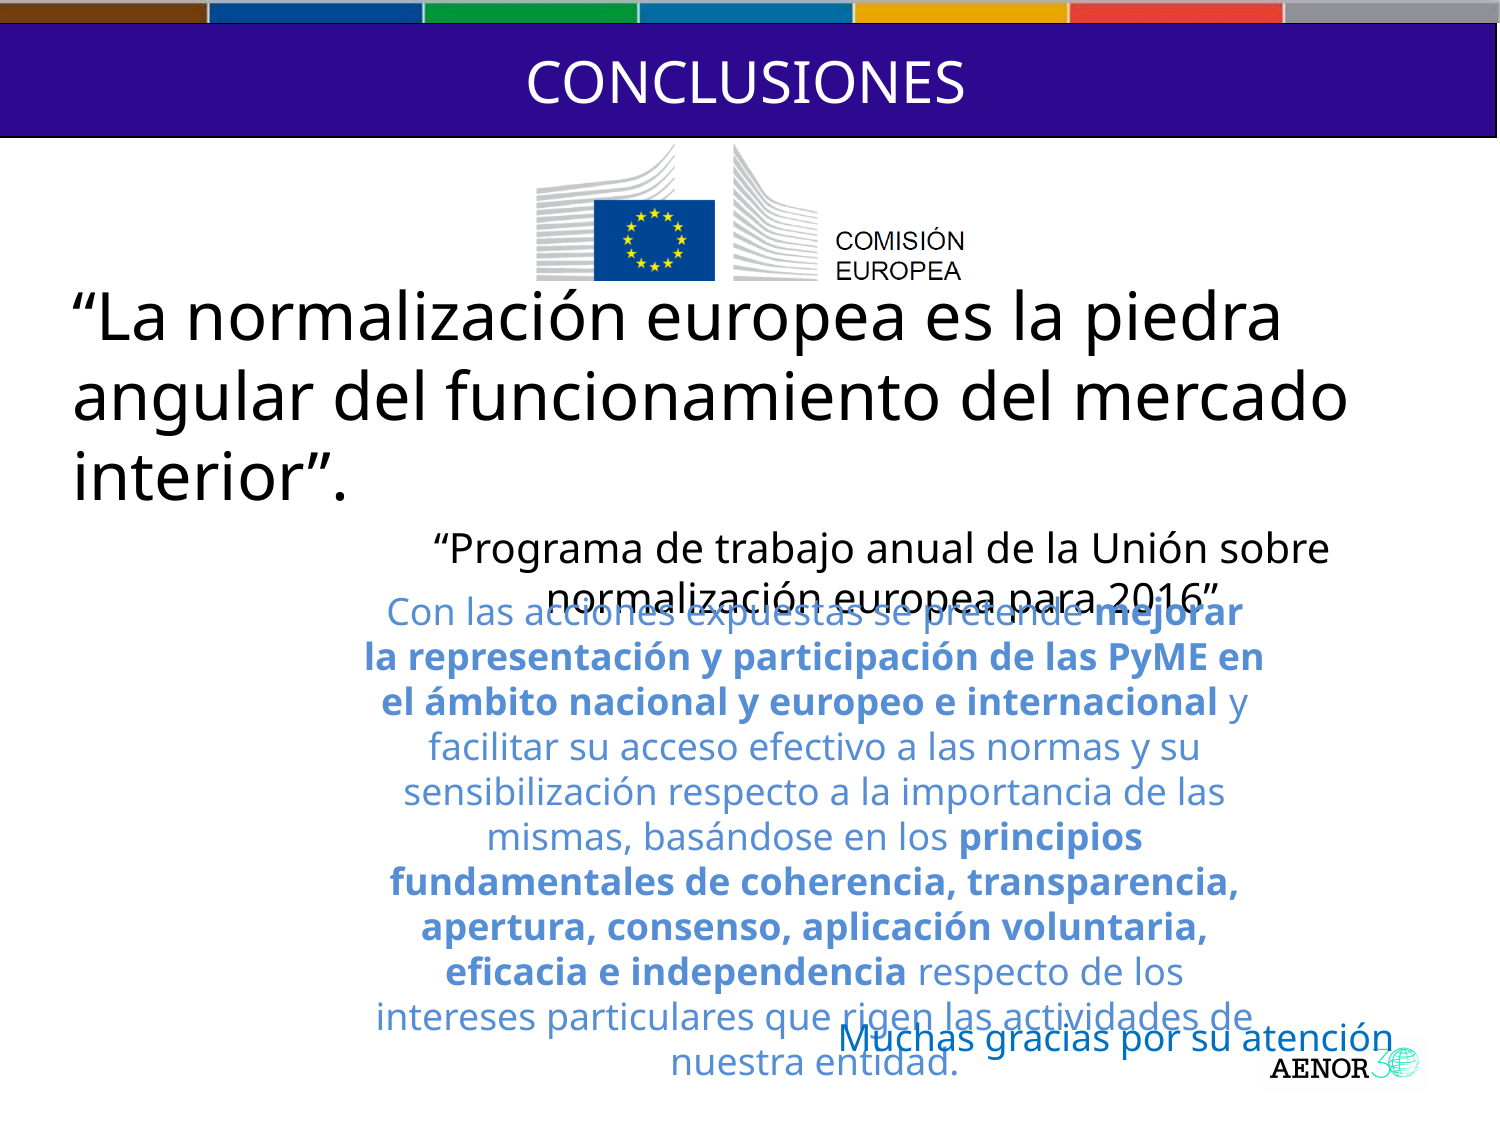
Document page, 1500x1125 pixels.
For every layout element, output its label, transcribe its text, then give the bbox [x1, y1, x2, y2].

text_box Con las acciones expuestas se pretende mejorar la representación y participación de las PyME en el ámbito nacional y europeo e internacional y facilitar su acceso efectivo a las normas y su sensibilización respecto a la importancia de las mismas, basándose en los principios fundamentales de coherencia, transparencia, apertura, consenso, aplicación voluntaria, eficacia e independencia respecto de los intereses particulares que rigen las actividades de nuestra entidad. [348, 580, 1282, 1091]
picture [1257, 1034, 1430, 1094]
text_box CONCLUSIONES [0, 23, 1497, 138]
picture [836, 8, 842, 23]
picture [478, 125, 1014, 328]
text_box Muchas gracias por su atención [464, 1006, 1410, 1066]
picture [0, 0, 1500, 23]
list “La normalización europea es la piedra angular del funcionamiento del mercado interior”. “Programa de trabajo anual de la Unión sobre normalización europea para 2016” [57, 172, 1408, 662]
